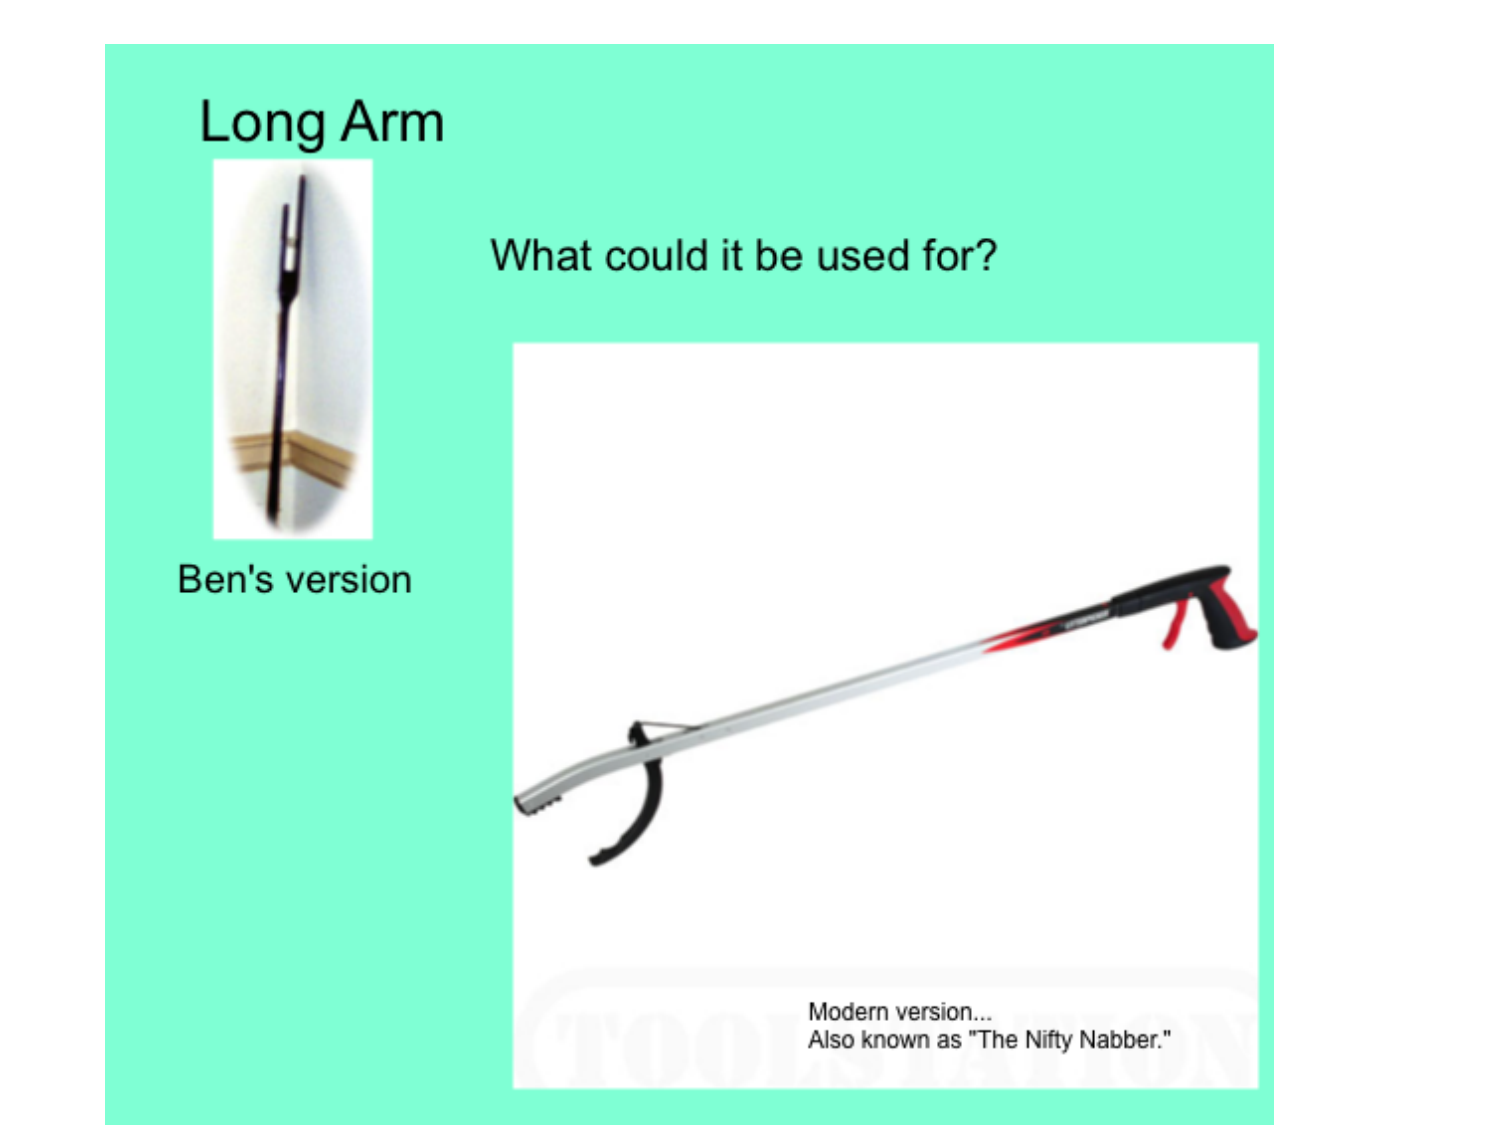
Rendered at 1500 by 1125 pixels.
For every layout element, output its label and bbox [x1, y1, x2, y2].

list [0, 44, 1500, 1125]
